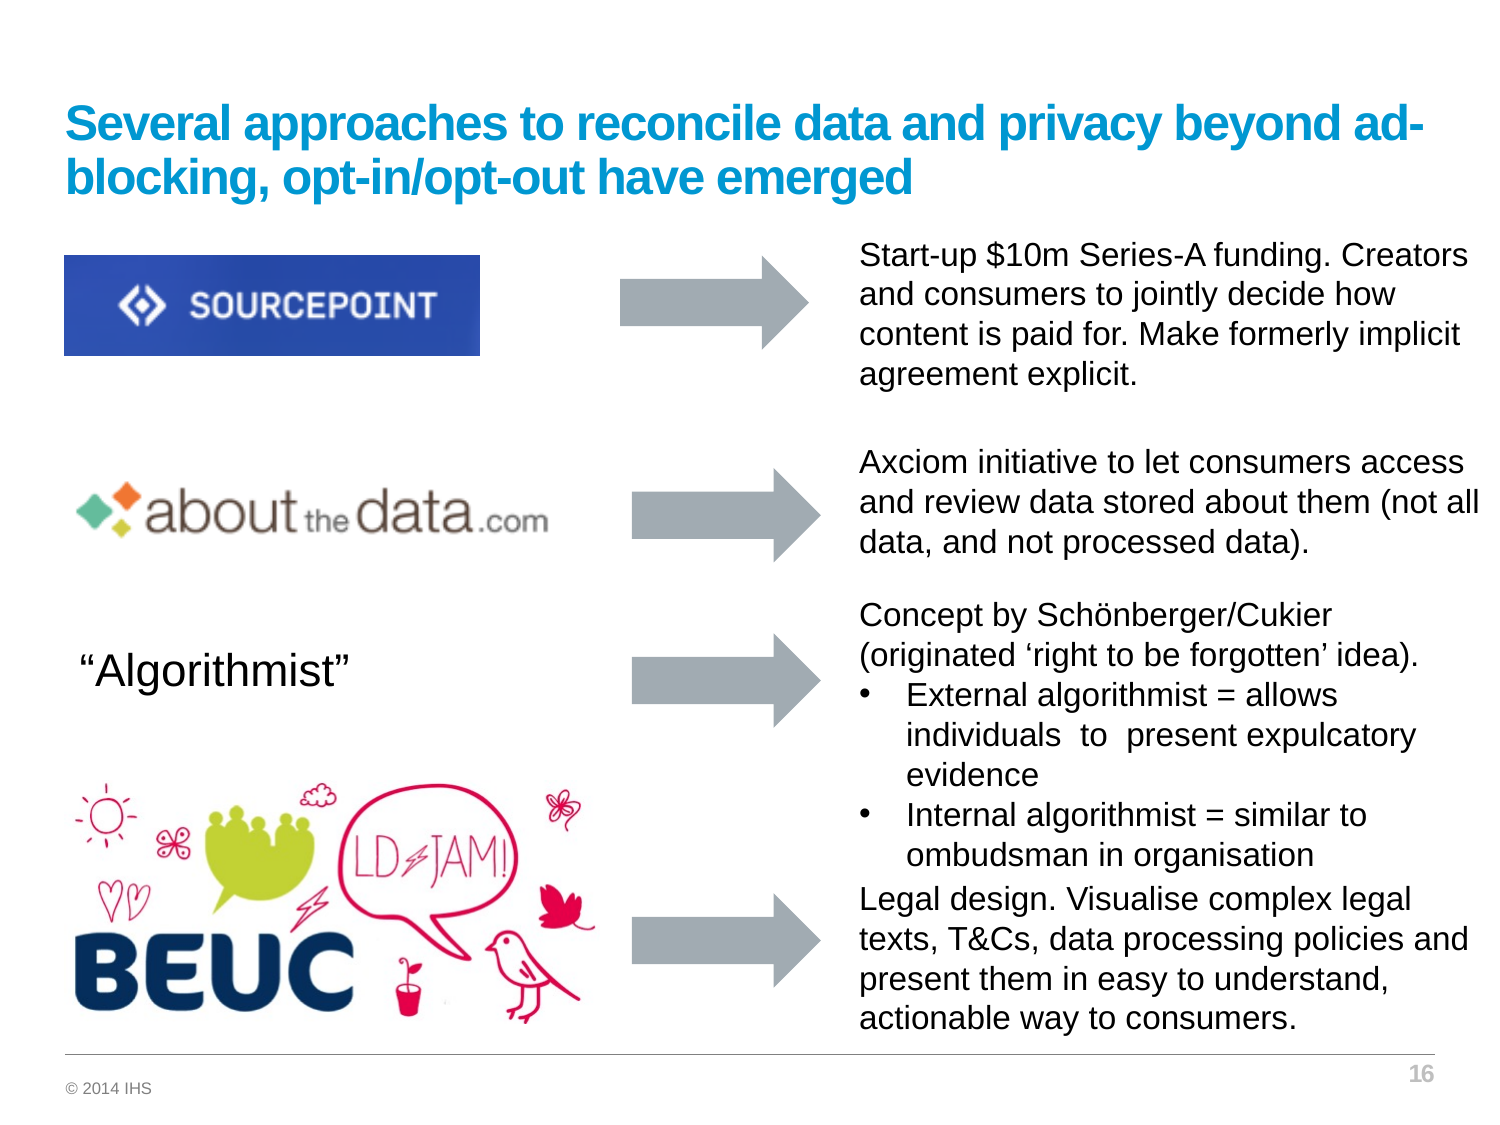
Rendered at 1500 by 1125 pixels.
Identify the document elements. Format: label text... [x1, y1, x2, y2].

text_box Start-up $10m Series-A funding. Creators and consumers to jointly decide how content is paid for. Make formerly implicit agreement explicit. [844, 225, 1489, 400]
text_box “Algorithmist” [64, 633, 538, 704]
picture [29, 432, 591, 589]
title Several approaches to reconcile data and privacy beyond ad-blocking, opt-in/opt-out have emerged [64, 95, 1434, 214]
text_box [617, 253, 812, 352]
text_box Legal design. Visualise complex legal texts, T&Cs, data processing policies and present them in easy to understand, actionable way to consumers. [844, 869, 1489, 1044]
text_box [629, 631, 823, 730]
text_box Axciom initiative to let consumers access and review data stored about them (not all data, and not processed data). [844, 432, 1500, 567]
text_box [629, 466, 823, 565]
text_box 16 [1084, 1057, 1435, 1118]
text_box Concept by Schönberger/Cukier (originated ‘right to be forgotten’ idea). External algorithmist = allows individuals to present expulcatory evidence Internal algorithmist = similar to ombudsman in organisation [844, 586, 1500, 881]
picture [64, 780, 600, 1024]
picture [64, 255, 480, 356]
text_box [629, 891, 823, 990]
